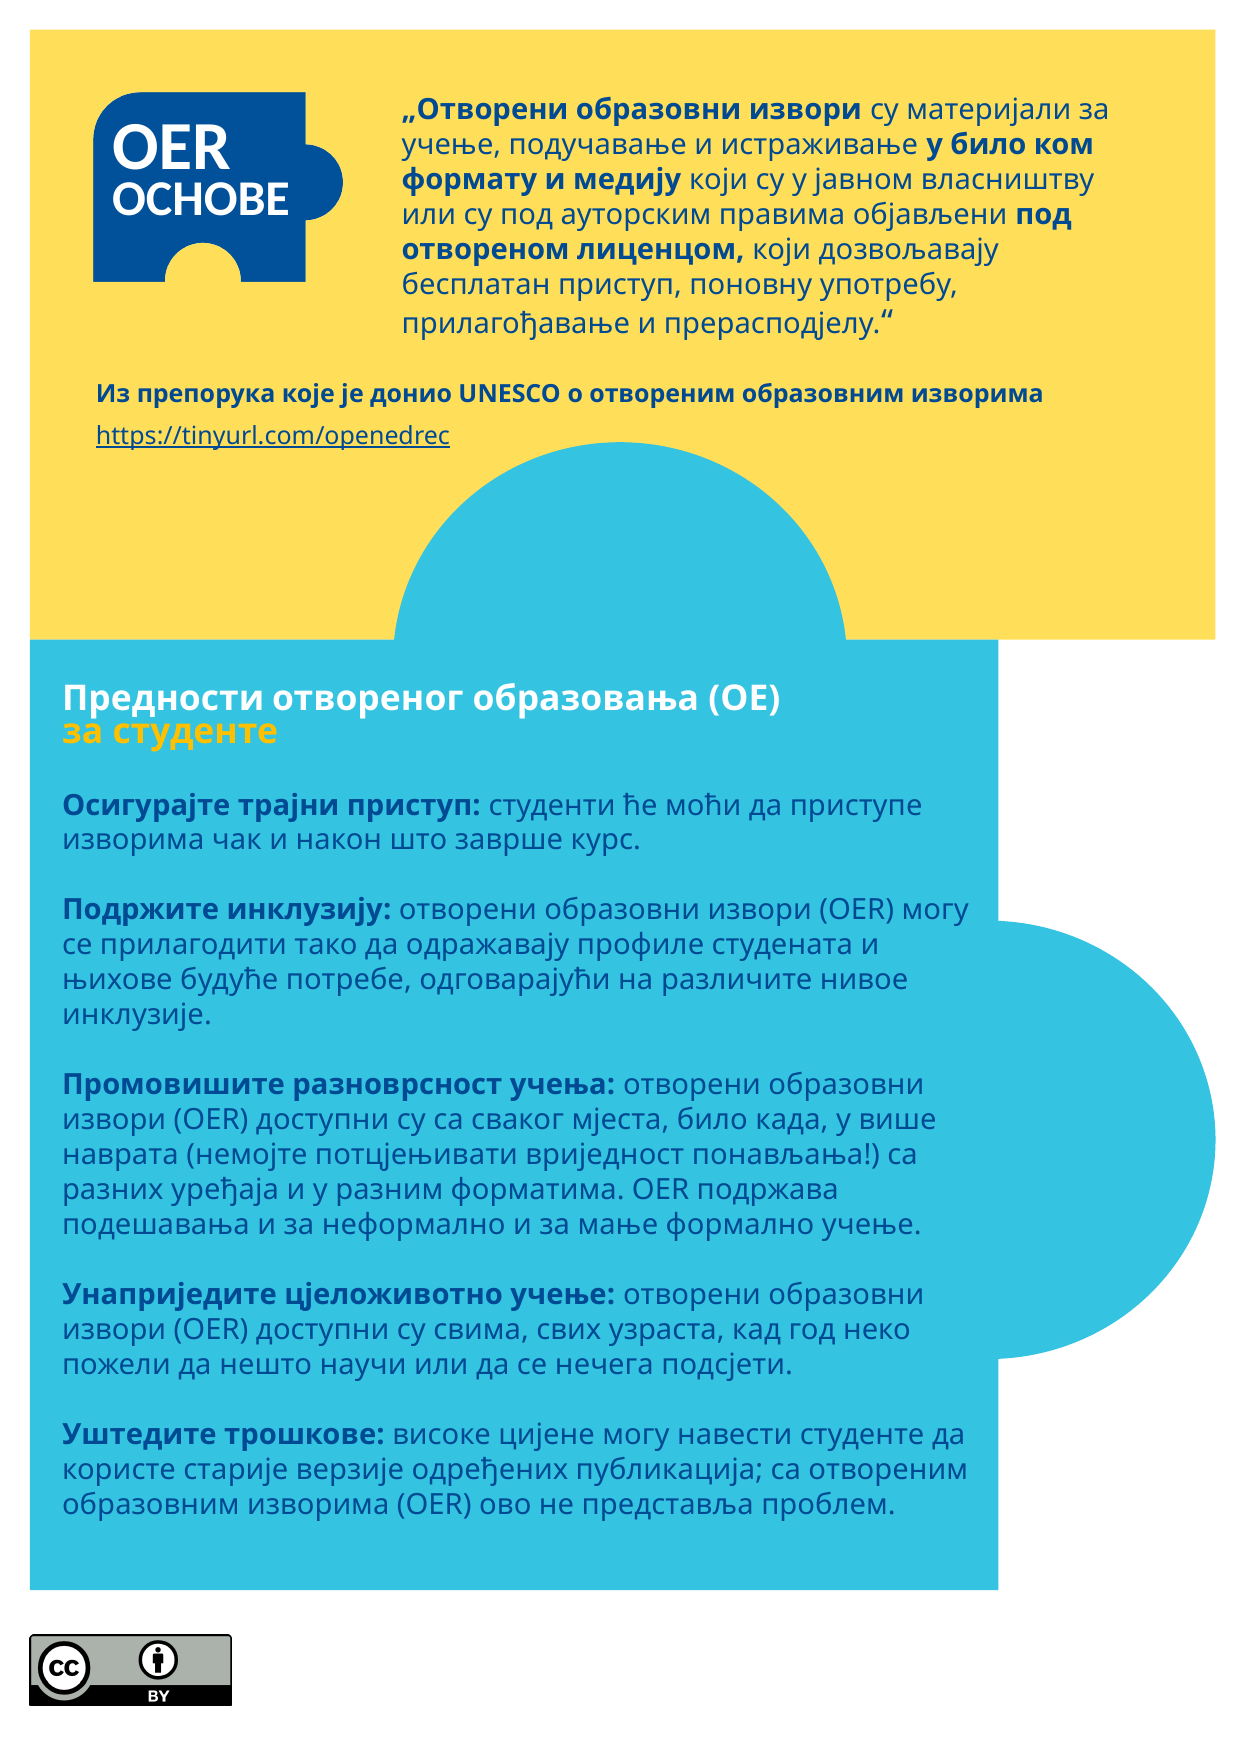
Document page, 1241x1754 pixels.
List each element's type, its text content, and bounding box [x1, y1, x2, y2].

text_box [29, 639, 999, 1591]
picture [93, 92, 343, 282]
text_box [719, 463, 1216, 640]
text_box [393, 463, 848, 667]
text_box Предности отвореног образовања (ОЕ) за студенте Осигурајте трајни приступ: студенти ће моћи да приступе изворима чак и након што заврше курс. Подржите инклузију: отворени образовни извори (OER) могу се прилагодити тако да одражавају профиле студената и њихове будуће потребе, одговарајући на различите нивое инклузије. Промовишите разноврсност учења: отворени образовни извори (OER) доступни су са сваког мјеста, било када, у више наврата (немојте потцјењивати вриједност понављања!) са разних уређаја и у разним форматима. OER подржава подешавања и за неформално и за мање формално учење. Унаприједите цјеложивотно учење: отворени образовни извори (OER) доступни су свима, свих узраста, кад год неко пожели да нешто научи или да се нечега подсјети. Уштедите трошкове: високе цијене могу навести студенте да користе старије верзије одређених публикација; са отвореним образовним изворима (OER) ово не представља проблем. [47, 667, 988, 1535]
text_box Из препорука које је донио UNESCO о отвореним образовним изворима https://tinyurl.com/openedrec [80, 375, 1241, 463]
picture [29, 1634, 233, 1706]
text_box [988, 920, 1216, 1360]
text_box „Отворени образовни извори су материјали за учење, подучавање и истраживање у било ком формату и медију који су у јавном власништву или су под ауторским правима објављени под отвореном лиценцом, који дозвољавају бесплатан приступ, поновну употребу, прилагођавање и прерасподјелу.“ [386, 75, 1147, 355]
text_box [29, 29, 1216, 639]
